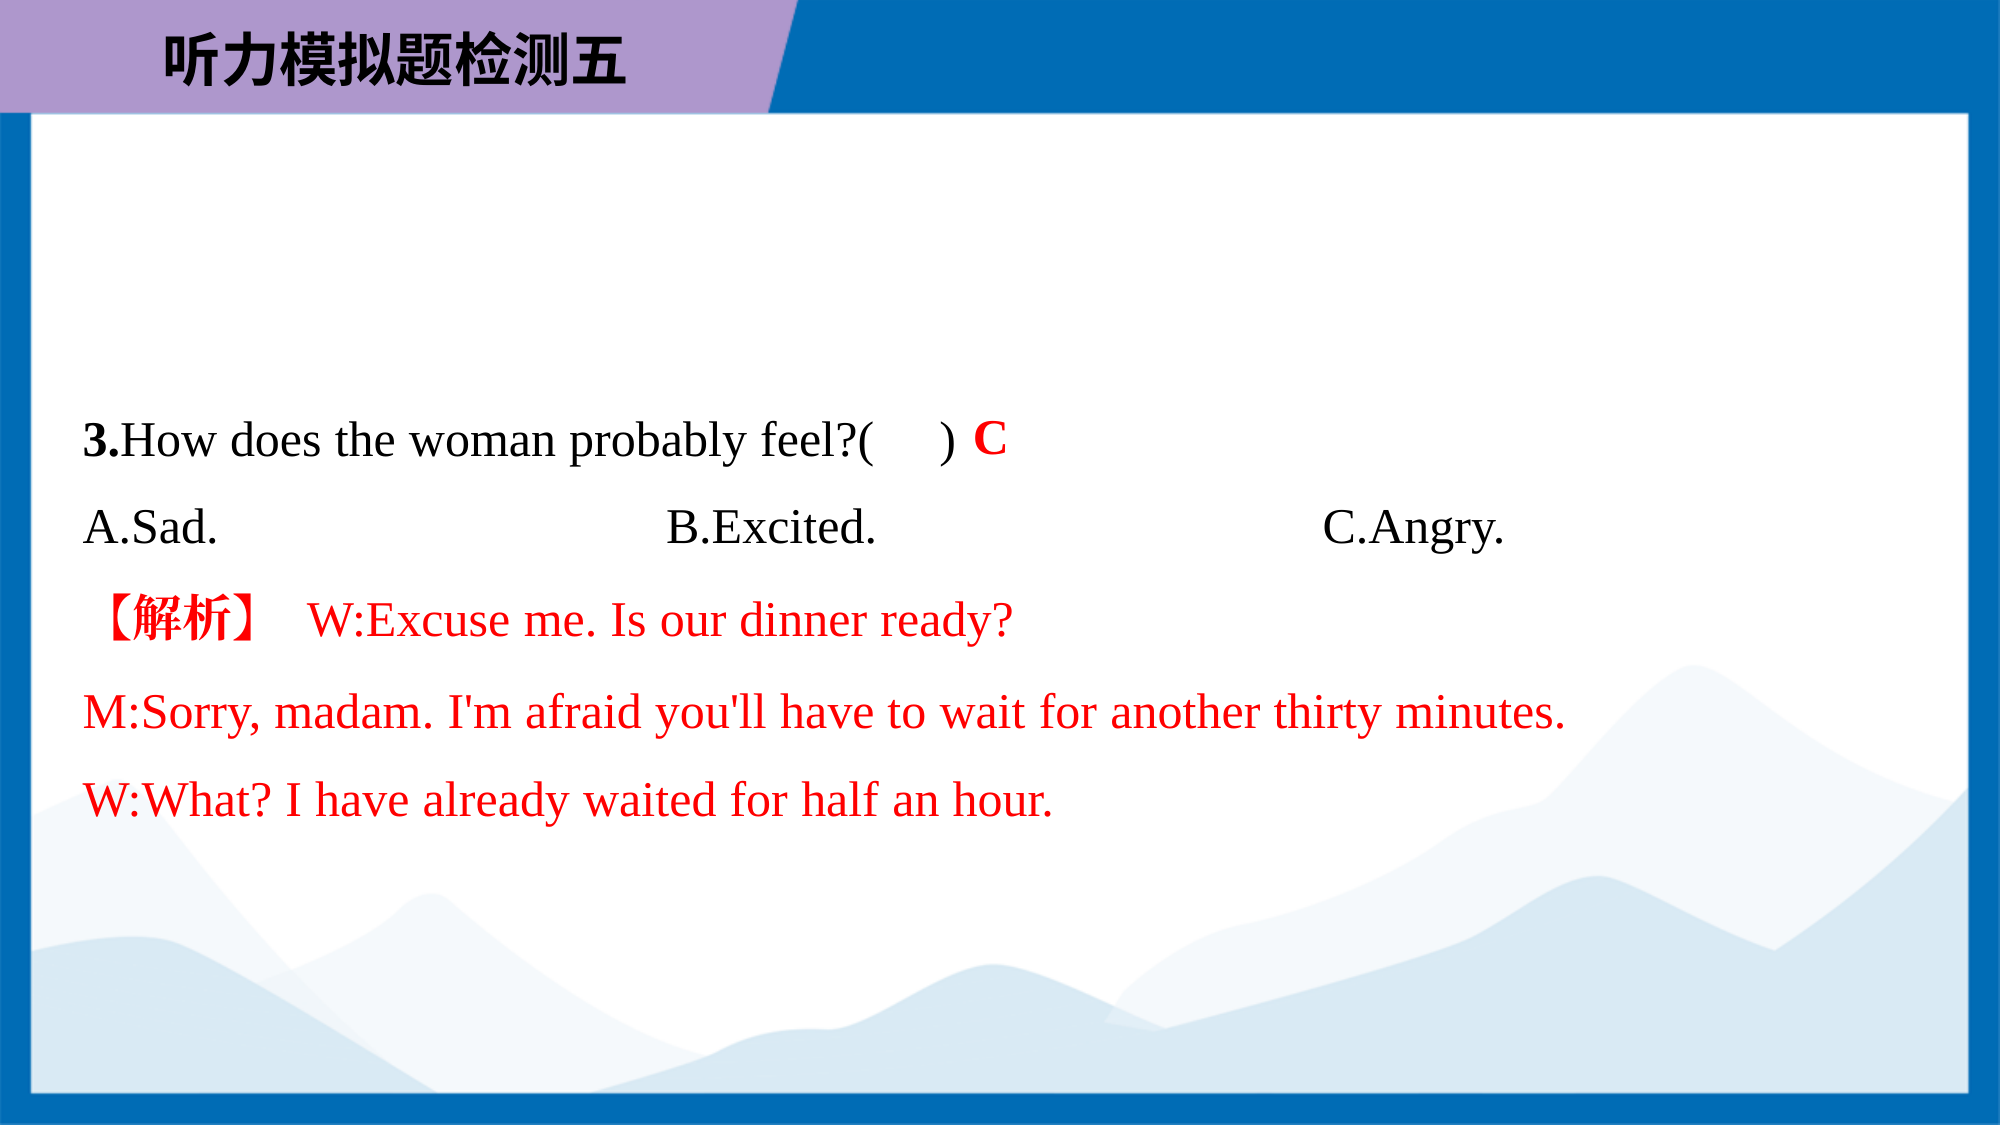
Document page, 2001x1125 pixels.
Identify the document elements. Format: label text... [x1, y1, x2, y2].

text_box A.Sad. B.Excited. C.Angry. [82, 466, 1917, 545]
picture [0, 0, 2000, 1125]
text_box 3.How does the woman probably feel?( ) [82, 378, 1917, 457]
text_box C [954, 377, 1028, 456]
text_box 【解析】 W:Excuse me. Is our dinner ready? M:Sorry, madam. I'm afraid you'll have to wait for another thirty minutes. W:What? I have already waited for half an hour. [82, 555, 1917, 817]
